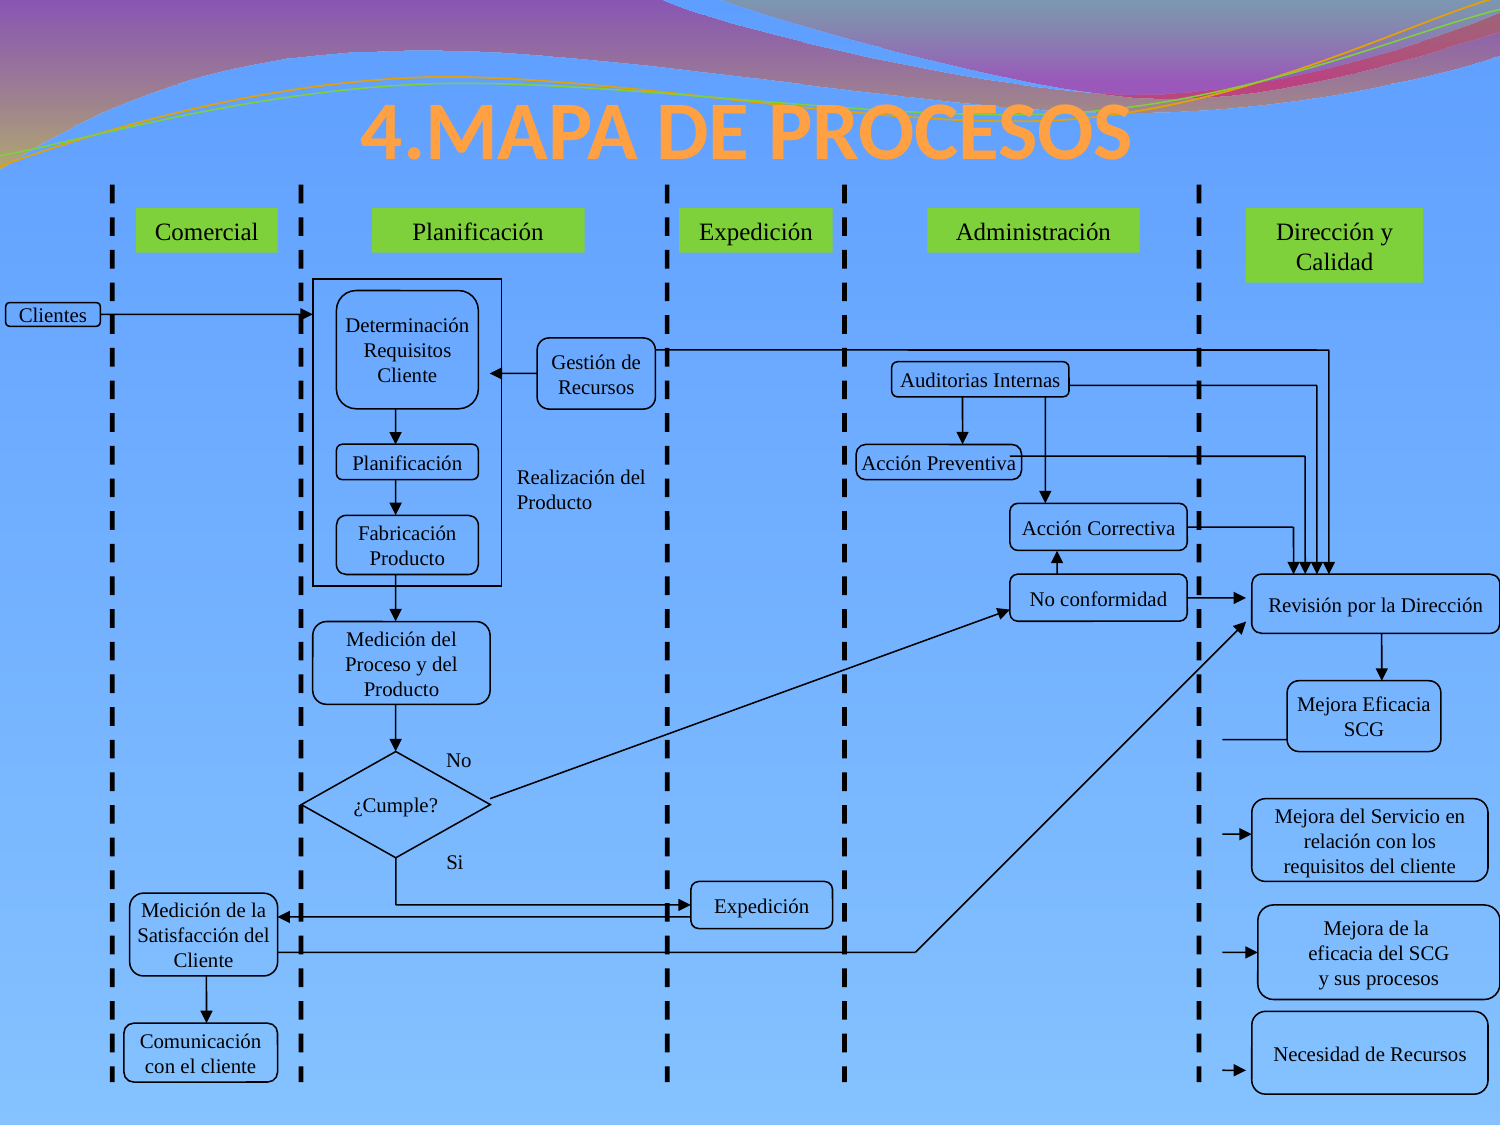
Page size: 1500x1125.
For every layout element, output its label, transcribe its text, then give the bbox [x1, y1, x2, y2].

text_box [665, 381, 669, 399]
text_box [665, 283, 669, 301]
text_box Medición del Proceso y del Producto [312, 621, 491, 705]
text_box Expedición [690, 881, 833, 929]
text_box Comercial [135, 208, 278, 253]
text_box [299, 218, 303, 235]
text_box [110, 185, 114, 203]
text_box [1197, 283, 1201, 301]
text_box Comunicación con el cliente [123, 1023, 278, 1083]
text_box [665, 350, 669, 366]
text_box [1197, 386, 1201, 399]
text_box [1199, 621, 1247, 669]
text_box Acción Preventiva [856, 444, 1022, 480]
text_box No [431, 739, 514, 780]
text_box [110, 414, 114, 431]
text_box [1222, 827, 1251, 841]
text_box Necesidad de Recursos [1251, 1011, 1489, 1095]
text_box [389, 704, 402, 752]
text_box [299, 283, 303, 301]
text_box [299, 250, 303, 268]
text_box [389, 408, 402, 445]
text_box [1222, 946, 1258, 959]
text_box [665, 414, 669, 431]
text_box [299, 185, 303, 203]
text_box [389, 574, 402, 622]
text_box [956, 397, 969, 445]
text_box Gestión de Recursos [537, 337, 656, 410]
text_box Fabricación Producto [336, 515, 479, 575]
text_box Mejora del Servicio en relación con los requisitos del cliente [1251, 798, 1489, 882]
text_box [100, 308, 313, 321]
text_box [490, 608, 1010, 799]
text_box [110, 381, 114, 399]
text_box Acción Correctiva [1009, 503, 1188, 551]
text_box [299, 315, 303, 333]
text_box Planificación [371, 208, 585, 253]
text_box Realización del Producto [502, 456, 739, 521]
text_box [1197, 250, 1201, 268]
text_box Expedición [679, 208, 833, 253]
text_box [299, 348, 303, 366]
text_box [1039, 457, 1052, 504]
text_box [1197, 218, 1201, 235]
text_box ¿Cumple? [301, 751, 491, 858]
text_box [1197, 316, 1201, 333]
text_box [1287, 527, 1300, 575]
text_box Auditorias Internas [891, 361, 1070, 397]
text_box [389, 479, 402, 516]
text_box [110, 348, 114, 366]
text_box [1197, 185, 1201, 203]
title 4.MAPA DE PROCESOS [265, 66, 1229, 177]
text_box [1199, 591, 1247, 605]
text_box [1222, 1064, 1247, 1077]
text_box [277, 910, 691, 924]
text_box Flexibilidad: [704, 13, 773, 18]
text_box [1375, 633, 1388, 681]
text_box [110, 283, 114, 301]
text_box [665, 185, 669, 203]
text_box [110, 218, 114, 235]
text_box Mejora de la eficacia del SCG y sus procesos [1257, 904, 1500, 1000]
text_box Clientes [5, 302, 101, 327]
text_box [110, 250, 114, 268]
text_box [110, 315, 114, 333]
text_box Dirección y Calidad [1246, 207, 1424, 283]
text_box [312, 278, 502, 587]
text_box [489, 367, 537, 380]
text_box [1300, 456, 1311, 575]
text_box Medición de la Satisfacción del Cliente [129, 893, 278, 976]
text_box [1050, 550, 1064, 575]
text_box Revisión por la Dirección [1251, 574, 1500, 634]
text_box Planificación [336, 444, 479, 480]
text_box [1310, 385, 1323, 575]
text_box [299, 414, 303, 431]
text_box [395, 898, 691, 912]
text_box No conformidad [1009, 574, 1188, 622]
text_box [1322, 349, 1336, 575]
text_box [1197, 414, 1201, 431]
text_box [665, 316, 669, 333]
text_box Mejora Eficacia SCG [1287, 680, 1441, 752]
text_box Administración [927, 208, 1140, 253]
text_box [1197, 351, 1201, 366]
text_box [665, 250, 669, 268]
text_box Si [431, 841, 491, 882]
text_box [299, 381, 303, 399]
text_box [200, 976, 213, 1023]
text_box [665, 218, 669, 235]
